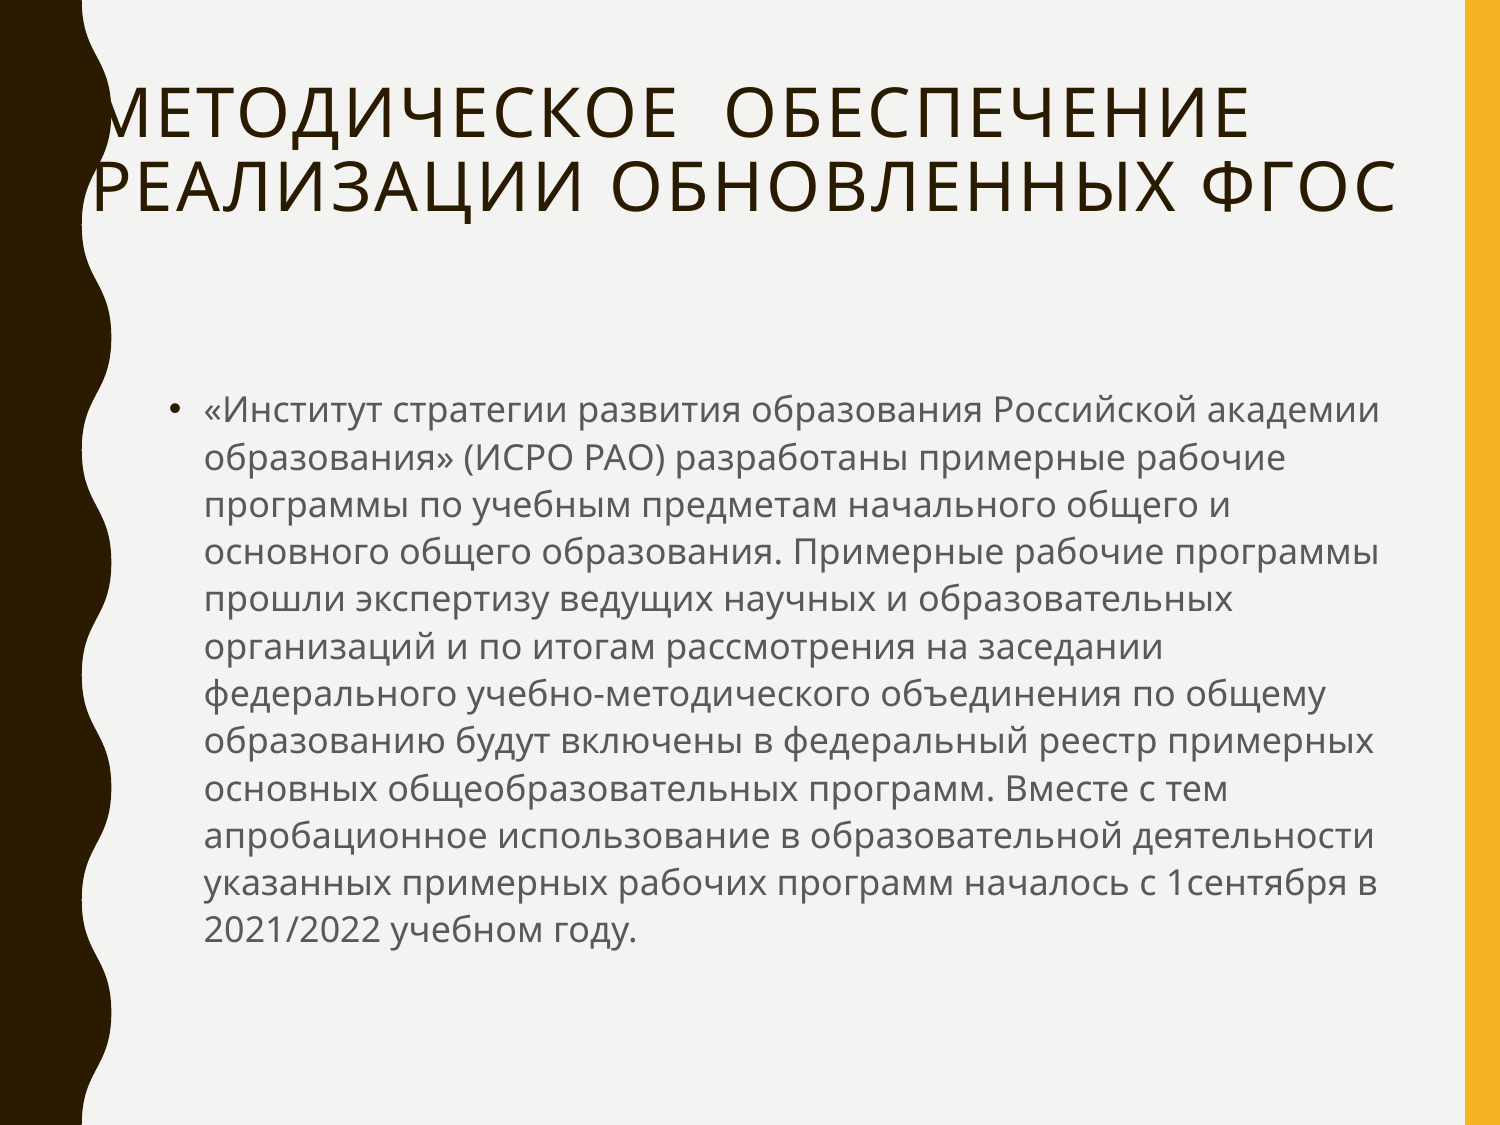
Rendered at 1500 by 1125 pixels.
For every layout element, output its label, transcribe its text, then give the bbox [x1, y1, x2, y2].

title Методическое обеспечение реализации обновленных ФГОС [75, 70, 1425, 303]
list «Институт стратегии развития образования Российской академии образования» (ИСРО РАО) разработаны примерные рабочие программы по учебным предметам начального общего и основного общего образования. Примерные рабочие программы прошли экспертизу ведущих научных и образовательных организаций и по итогам рассмотрения на заседании федерального учебно-методического объединения по общему образованию будут включены в федеральный реестр примерных основных общеобразовательных программ. Вместе с тем апробационное использование в образовательной деятельности указанных примерных рабочих программ началось с 1сентября в 2021/2022 учебном году. [154, 375, 1407, 965]
